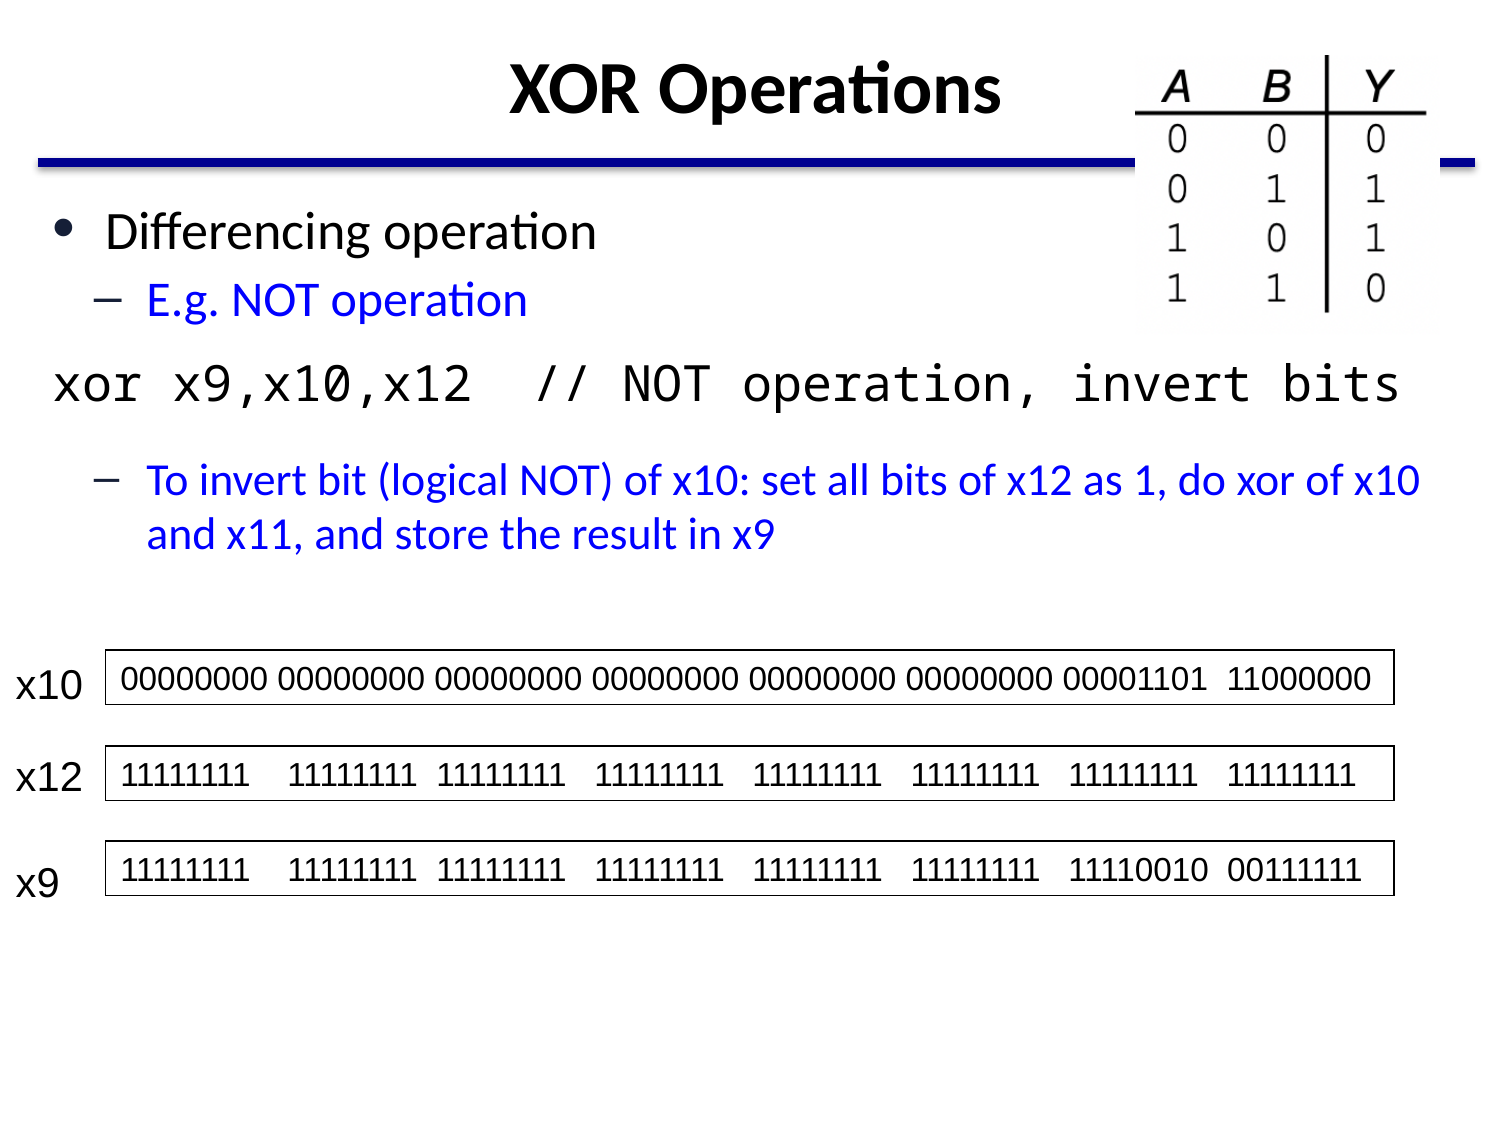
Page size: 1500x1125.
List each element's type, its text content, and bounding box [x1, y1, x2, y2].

title XOR Operations [37, 24, 1475, 143]
text_box 11111111 11111111 11111111 11111111 11111111 11111111 11110010 00111111 [105, 841, 1395, 896]
picture [1135, 54, 1440, 335]
text_box 11111111 11111111 11111111 11111111 11111111 11111111 11111111 11111111 [105, 745, 1395, 801]
list Differencing operation E.g. NOT operation xor x9,x10,x12 // NOT operation, invert bits To invert bit (logical NOT) of x10: set all bits of x12 as 1, do xor of x10 and x11, and store the result in x9 [37, 187, 1475, 1043]
text_box 00000000 00000000 00000000 00000000 00000000 00000000 00001101 11000000 [105, 649, 1395, 705]
text_box x9 [0, 848, 75, 913]
text_box x12 [0, 741, 99, 807]
text_box x10 [0, 650, 99, 715]
